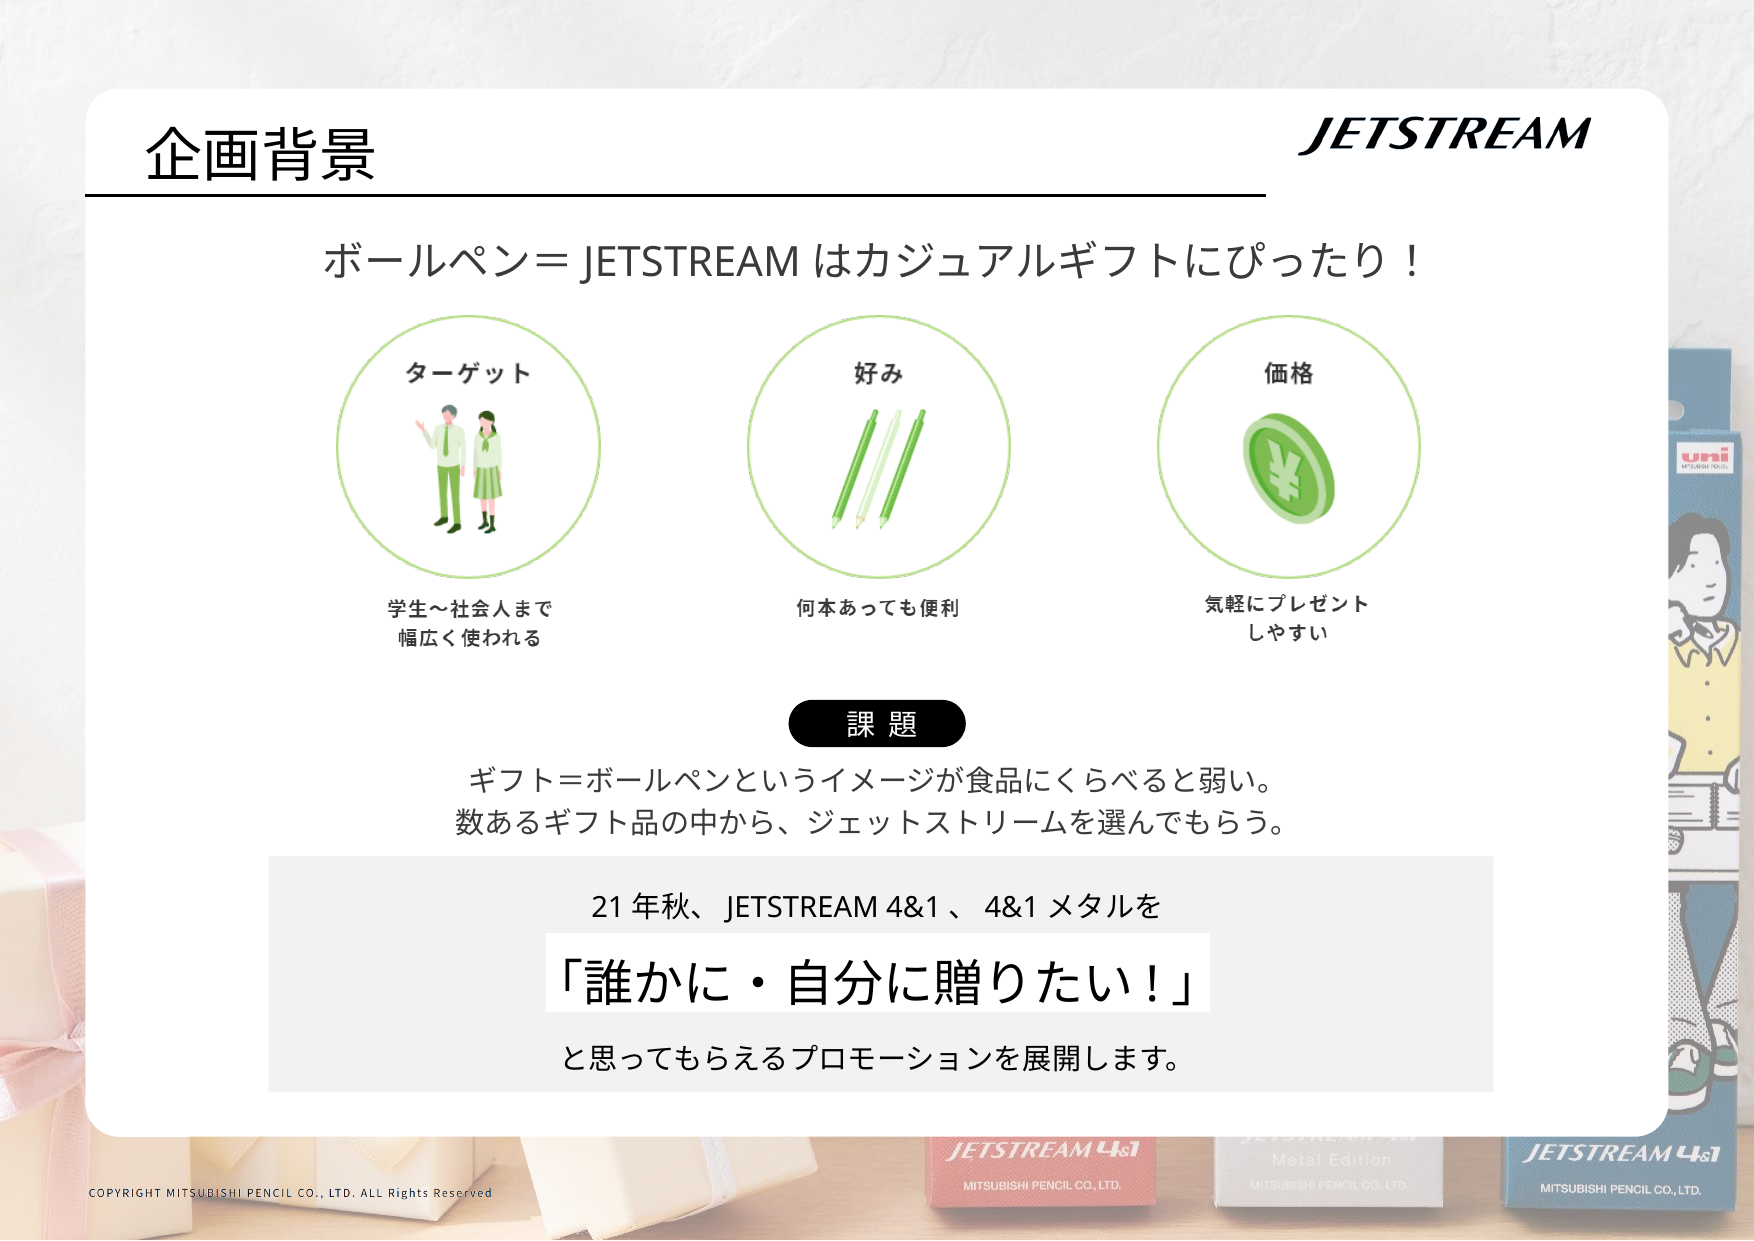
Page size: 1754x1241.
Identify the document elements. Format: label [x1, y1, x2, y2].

text_box [336, 315, 601, 656]
picture [0, 0, 1754, 1241]
text_box [1157, 315, 1421, 646]
text_box [747, 315, 1011, 621]
